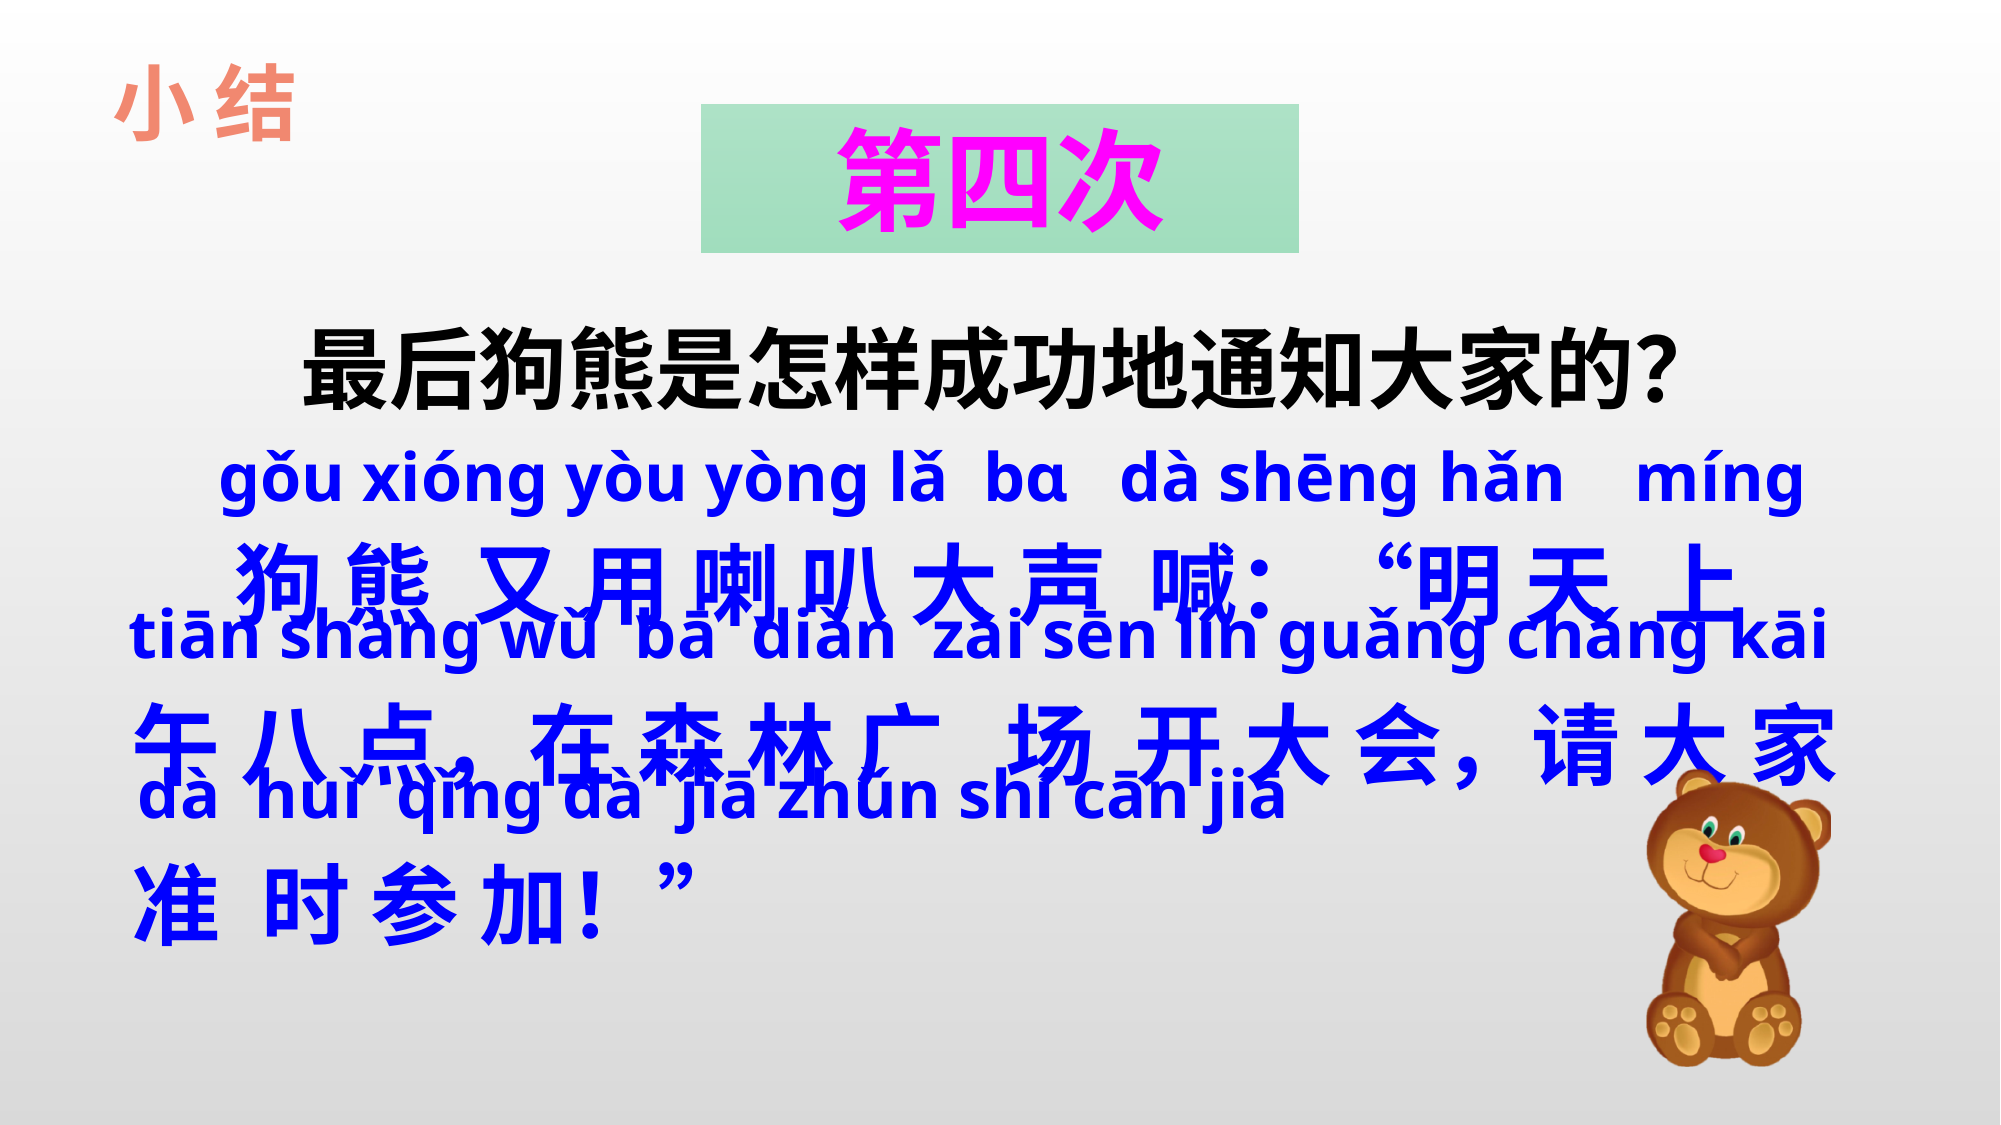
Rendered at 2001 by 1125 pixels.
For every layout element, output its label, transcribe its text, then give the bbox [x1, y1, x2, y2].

picture [1616, 761, 1831, 1067]
text_box 小 结 [97, 43, 395, 159]
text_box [114, 427, 1907, 944]
text_box 第四次 [701, 104, 1299, 253]
text_box 最后狗熊是怎样成功地通知大家的？ [285, 274, 1881, 427]
